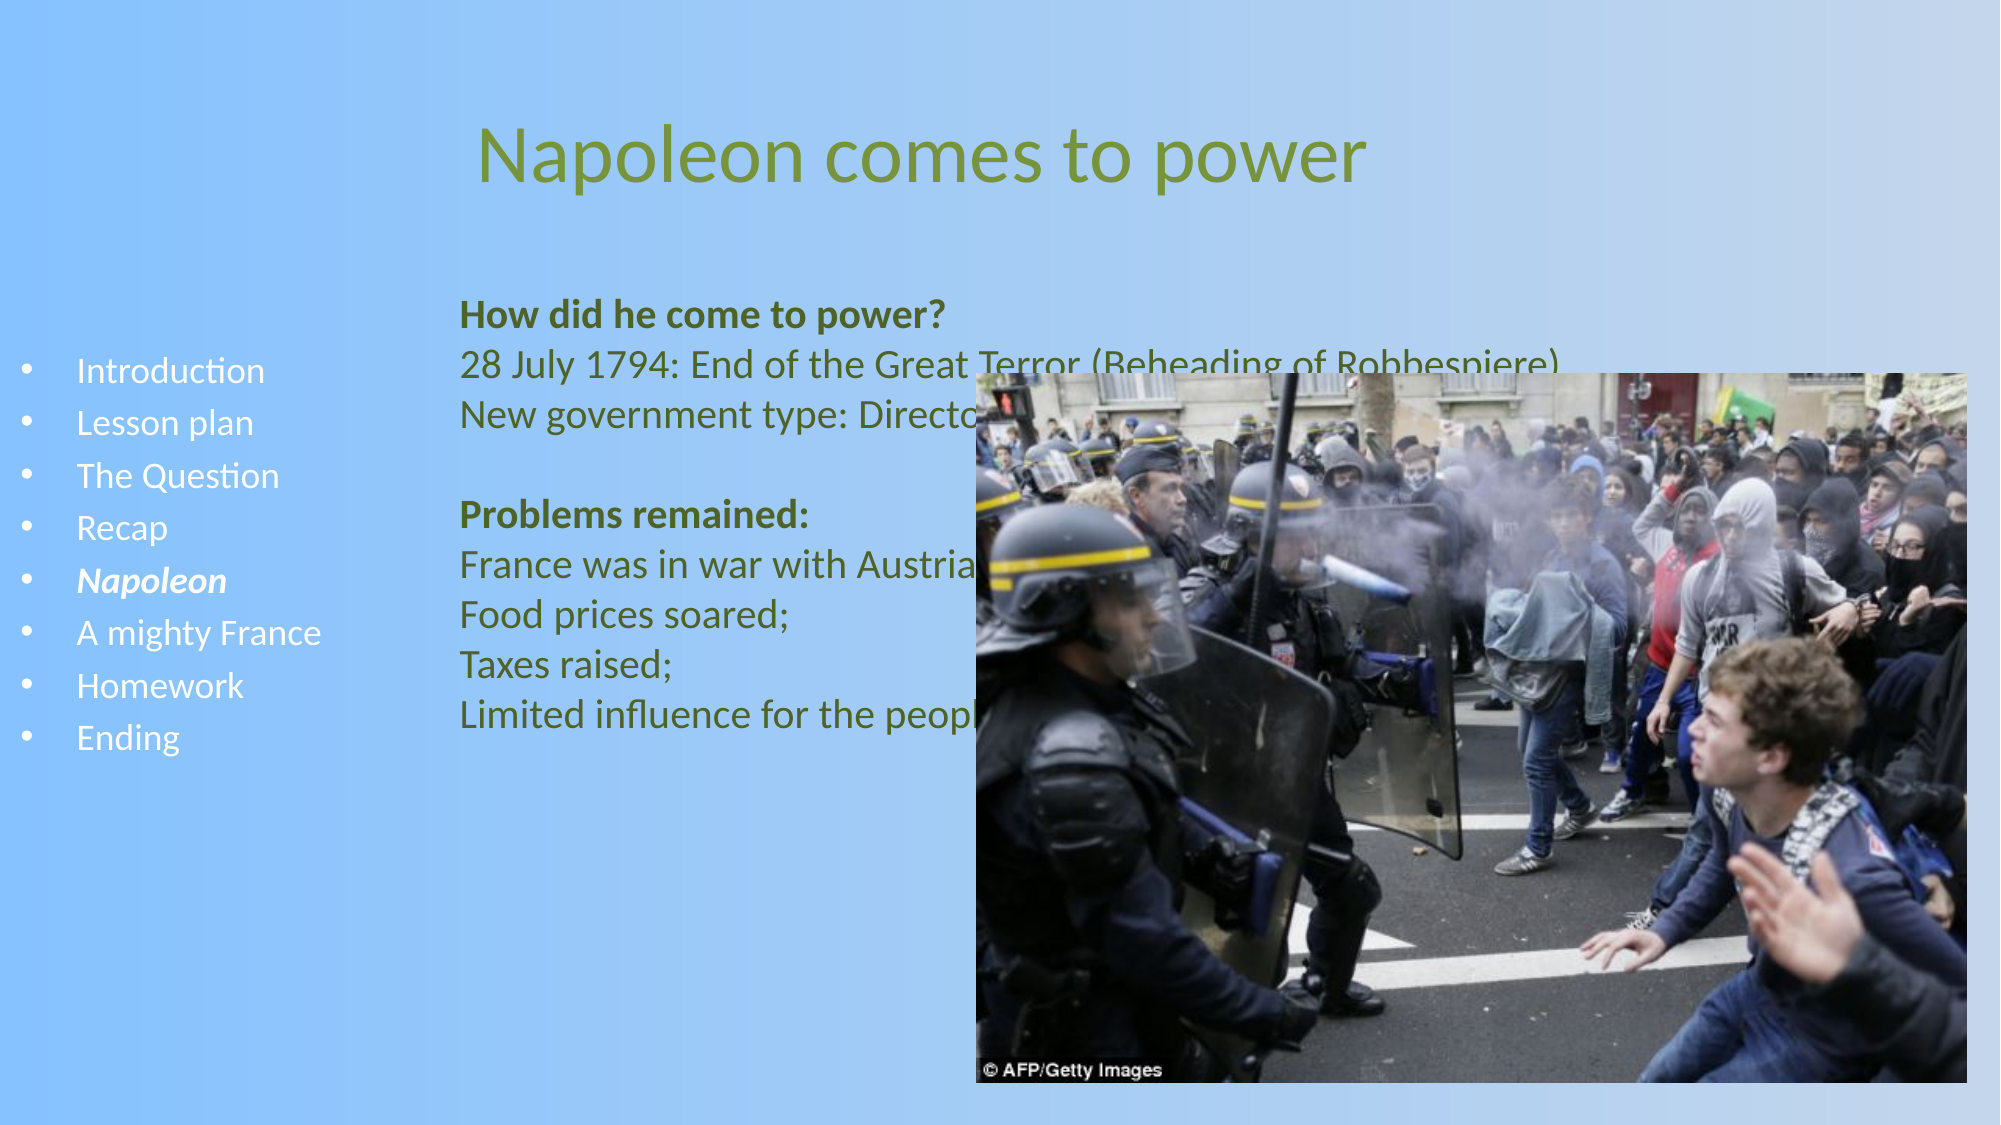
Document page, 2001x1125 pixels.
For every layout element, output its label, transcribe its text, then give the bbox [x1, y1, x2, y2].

text_box How did he come to power? 28 July 1794: End of the Great Terror (Beheading of Robbespiere) New government type: Directoire Problems remained: France was in war with Austria, Prussia, Spain, England and the Republic (from 1791); Food prices soared; Taxes raised; Limited influence for the people; [444, 278, 2000, 744]
text_box Napoleon comes to power [444, 78, 1402, 221]
picture [976, 373, 1968, 1084]
text_box Introduction Lesson plan The Question Recap Napoleon A mighty France Homework Ending [5, 338, 478, 1081]
